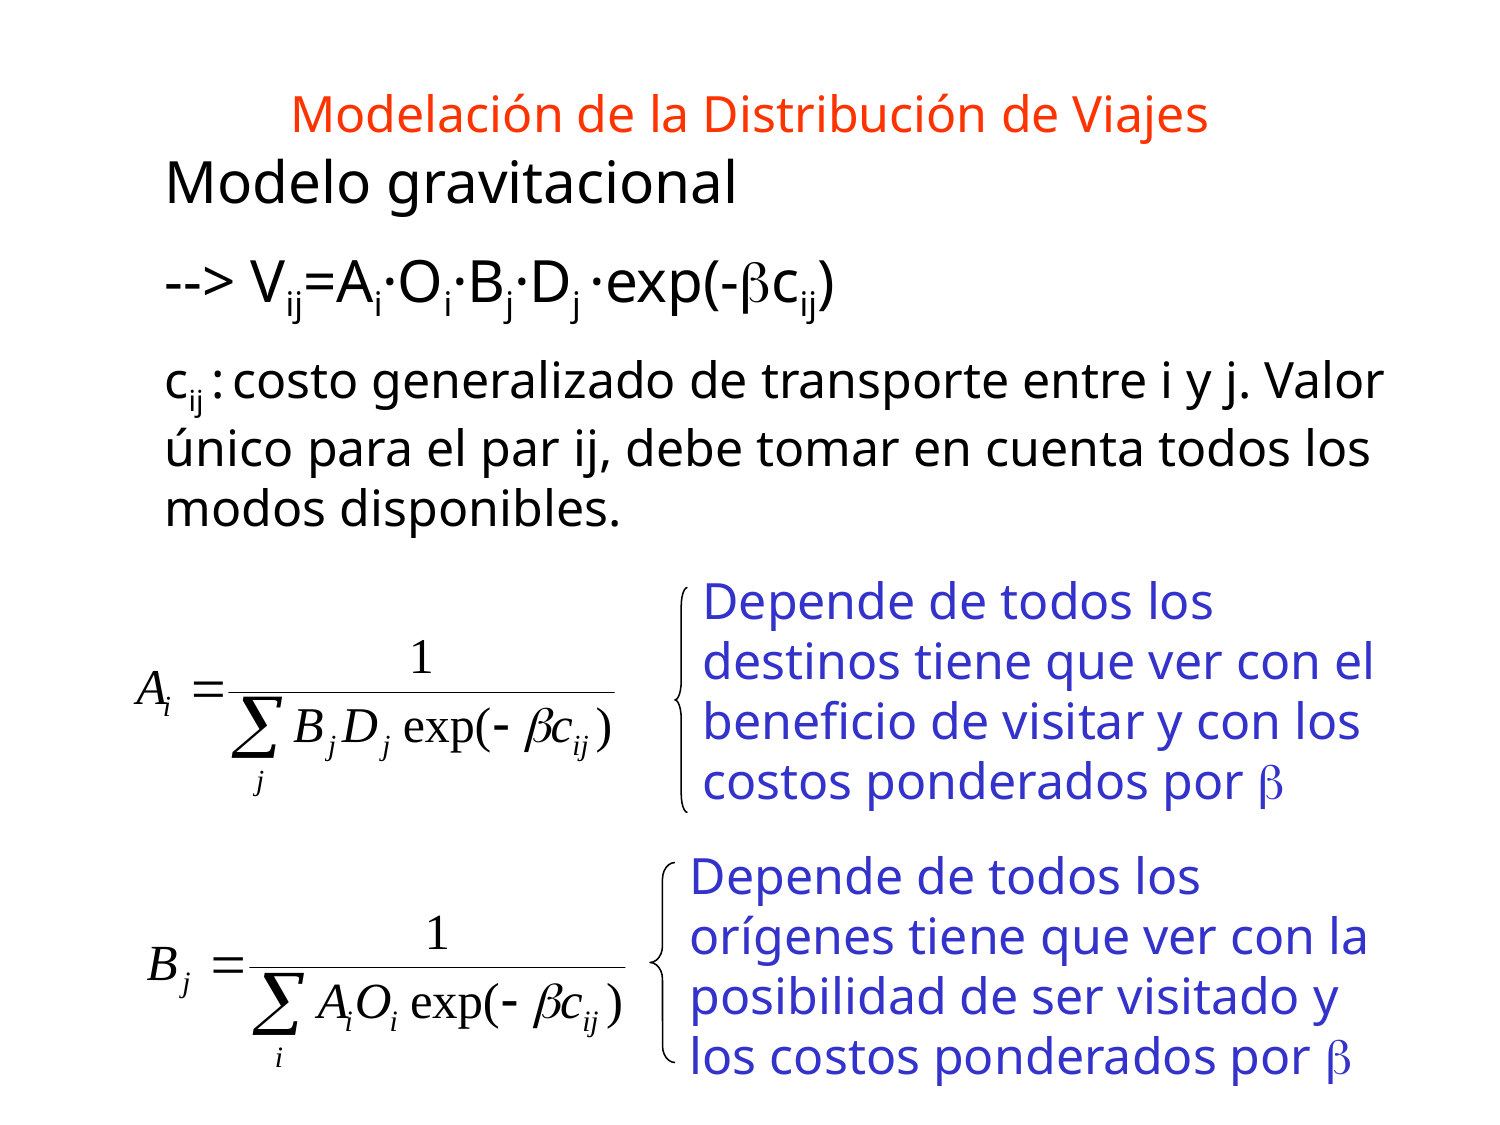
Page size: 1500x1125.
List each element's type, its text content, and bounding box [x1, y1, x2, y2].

text_box Modelación de la Distribución de Viajes [0, 74, 1500, 150]
text_box Depende de todos los orígenes tiene que ver con la posibilidad de ser visitado y los costos ponderados por b [674, 837, 1425, 1093]
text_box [124, 624, 626, 809]
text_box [137, 899, 638, 1078]
text_box Modelo gravitacional --> Vij=Ai·Oi·Bj·Dj ·exp(-bcij) cij : costo generalizado de transporte entre i y j. Valor único para el par ij, debe tomar en cuenta todos los modos disponibles. [149, 137, 1413, 553]
text_box [674, 587, 688, 813]
text_box Depende de todos los destinos tiene que ver con el beneficio de visitar y con los costos ponderados por b [687, 562, 1438, 818]
text_box [650, 862, 676, 1063]
